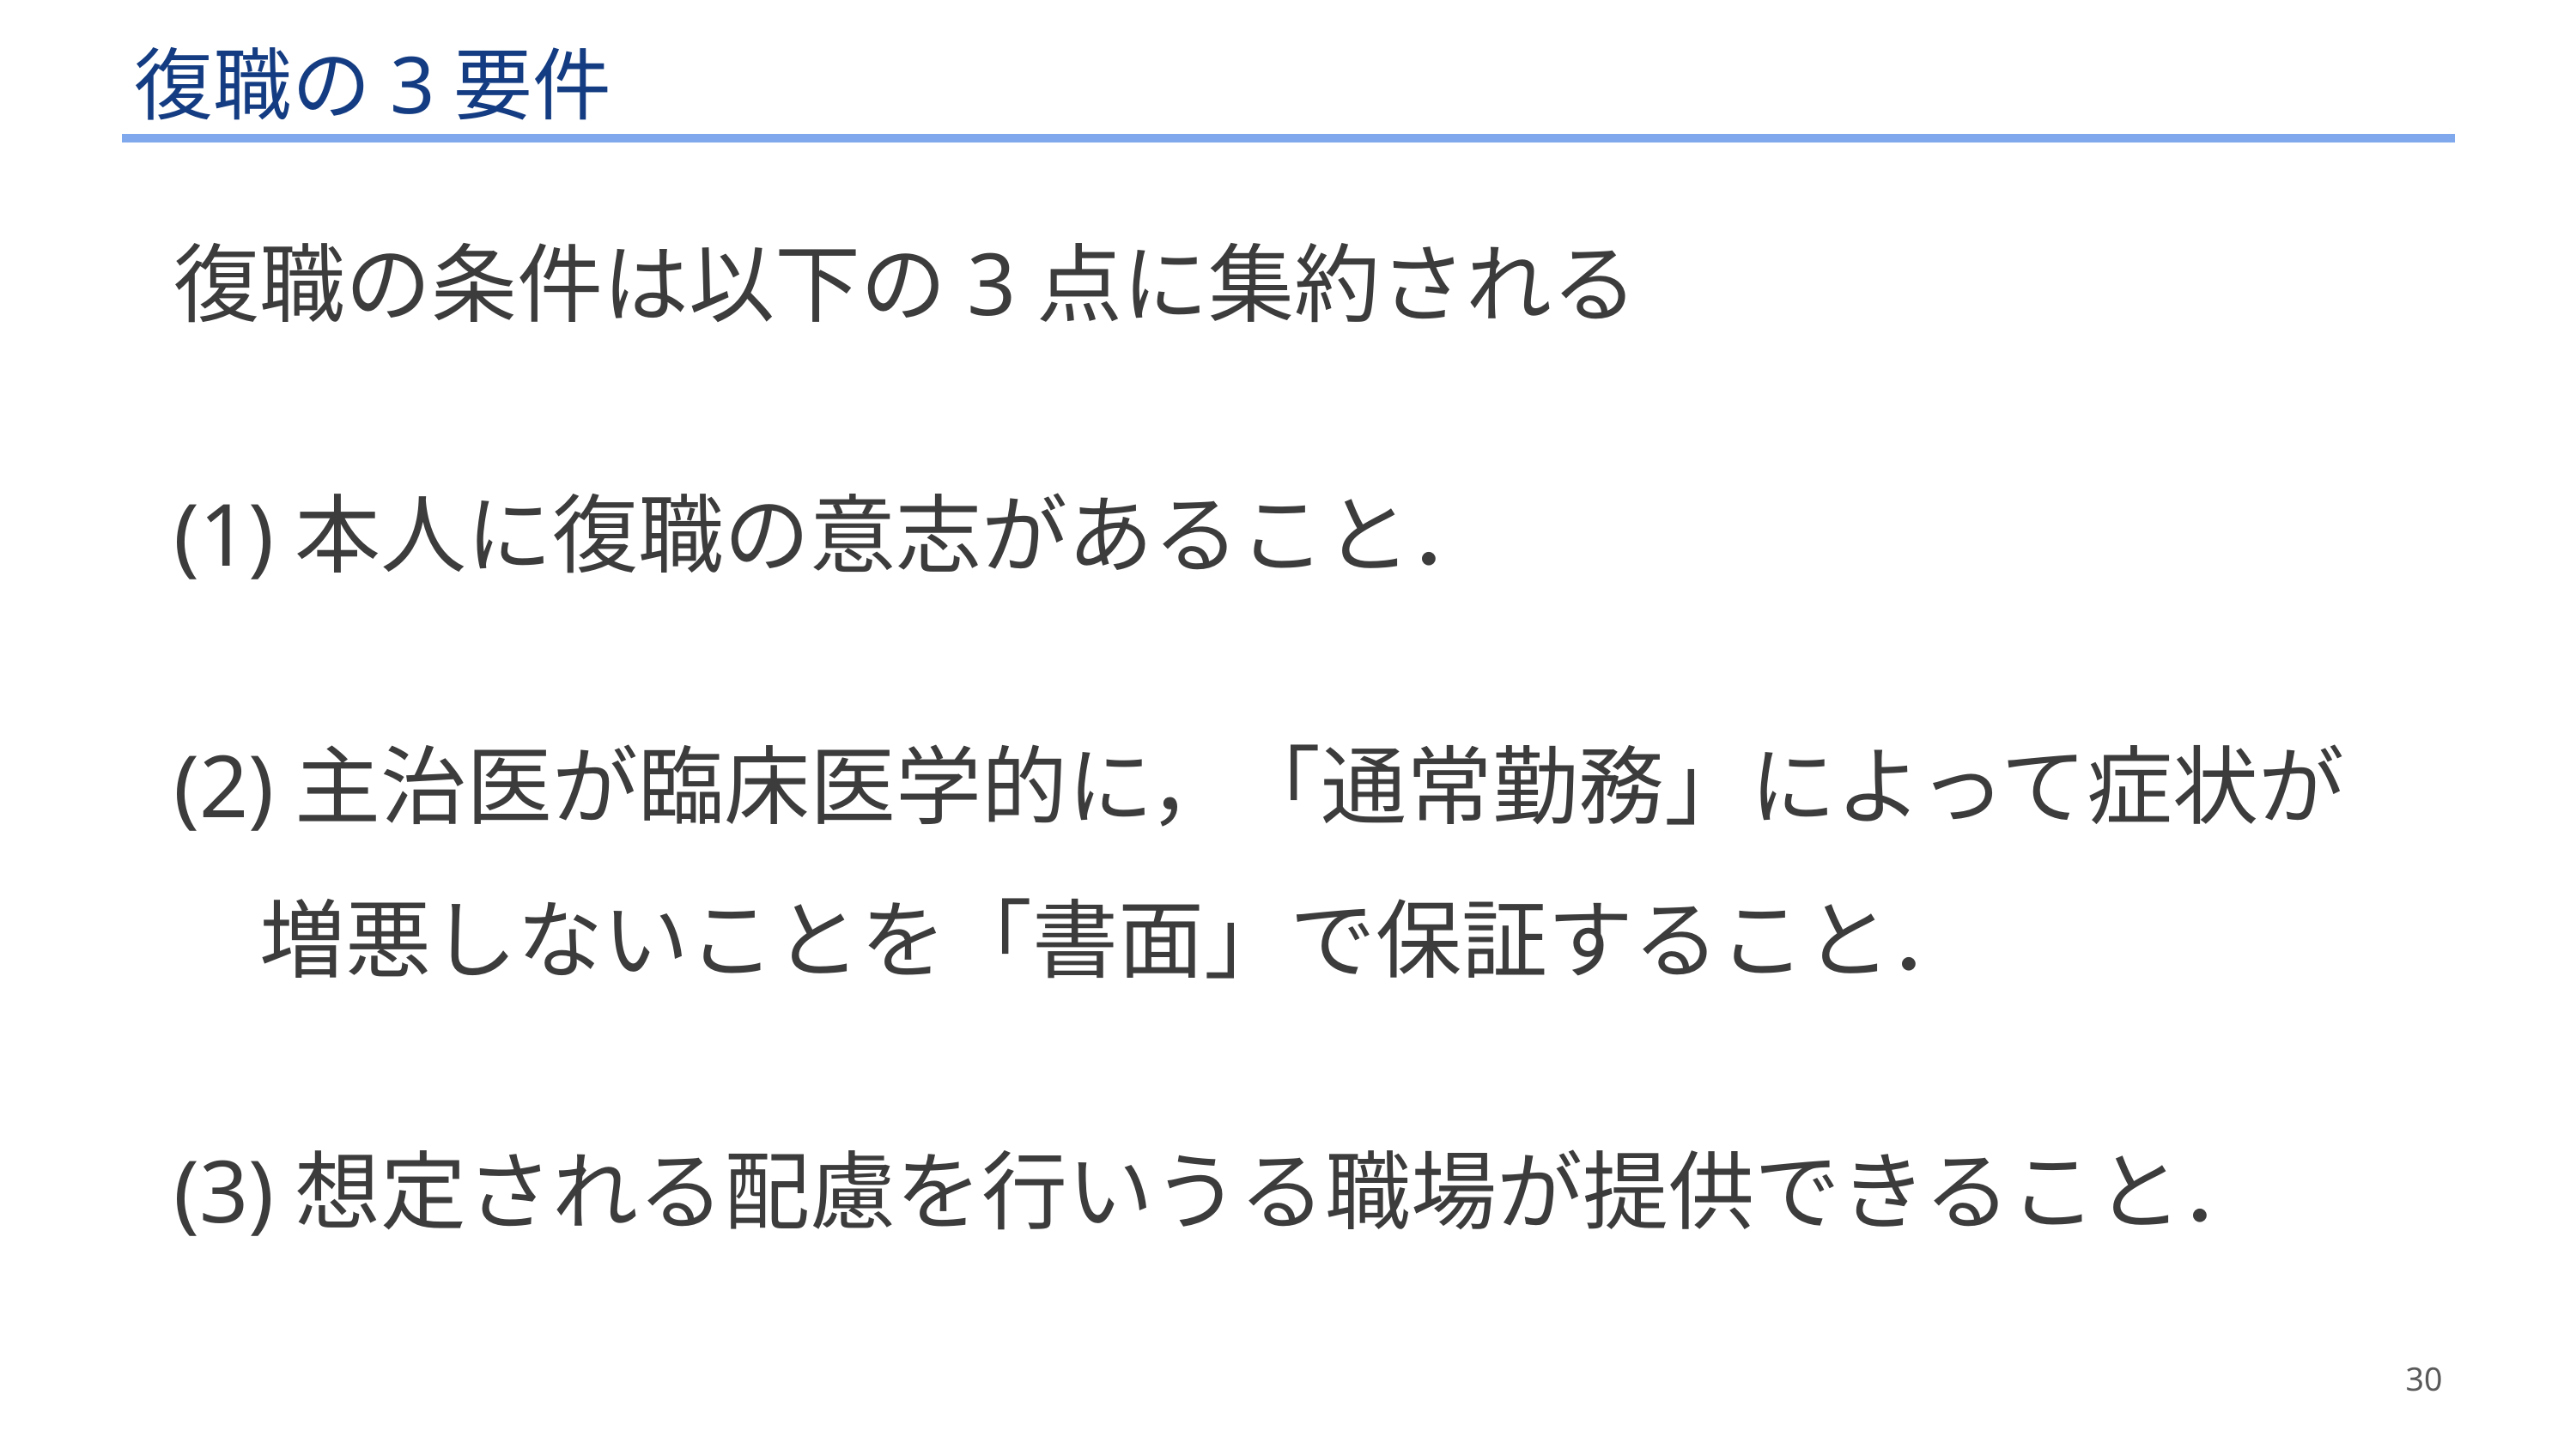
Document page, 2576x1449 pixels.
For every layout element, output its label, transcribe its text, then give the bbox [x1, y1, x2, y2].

slide_number 30 [2337, 1342, 2456, 1420]
title 復職の3要件 [121, 39, 2454, 139]
list 復職の条件は以下の3点に集約される (1)本人に復職の意志があること． (2)主治医が臨床医学的に，「通常勤務」によって症状が 増悪しないことを「書面」で保証すること． (3)想定される配慮を行いうる職場が提供できること． [123, 171, 2456, 1317]
